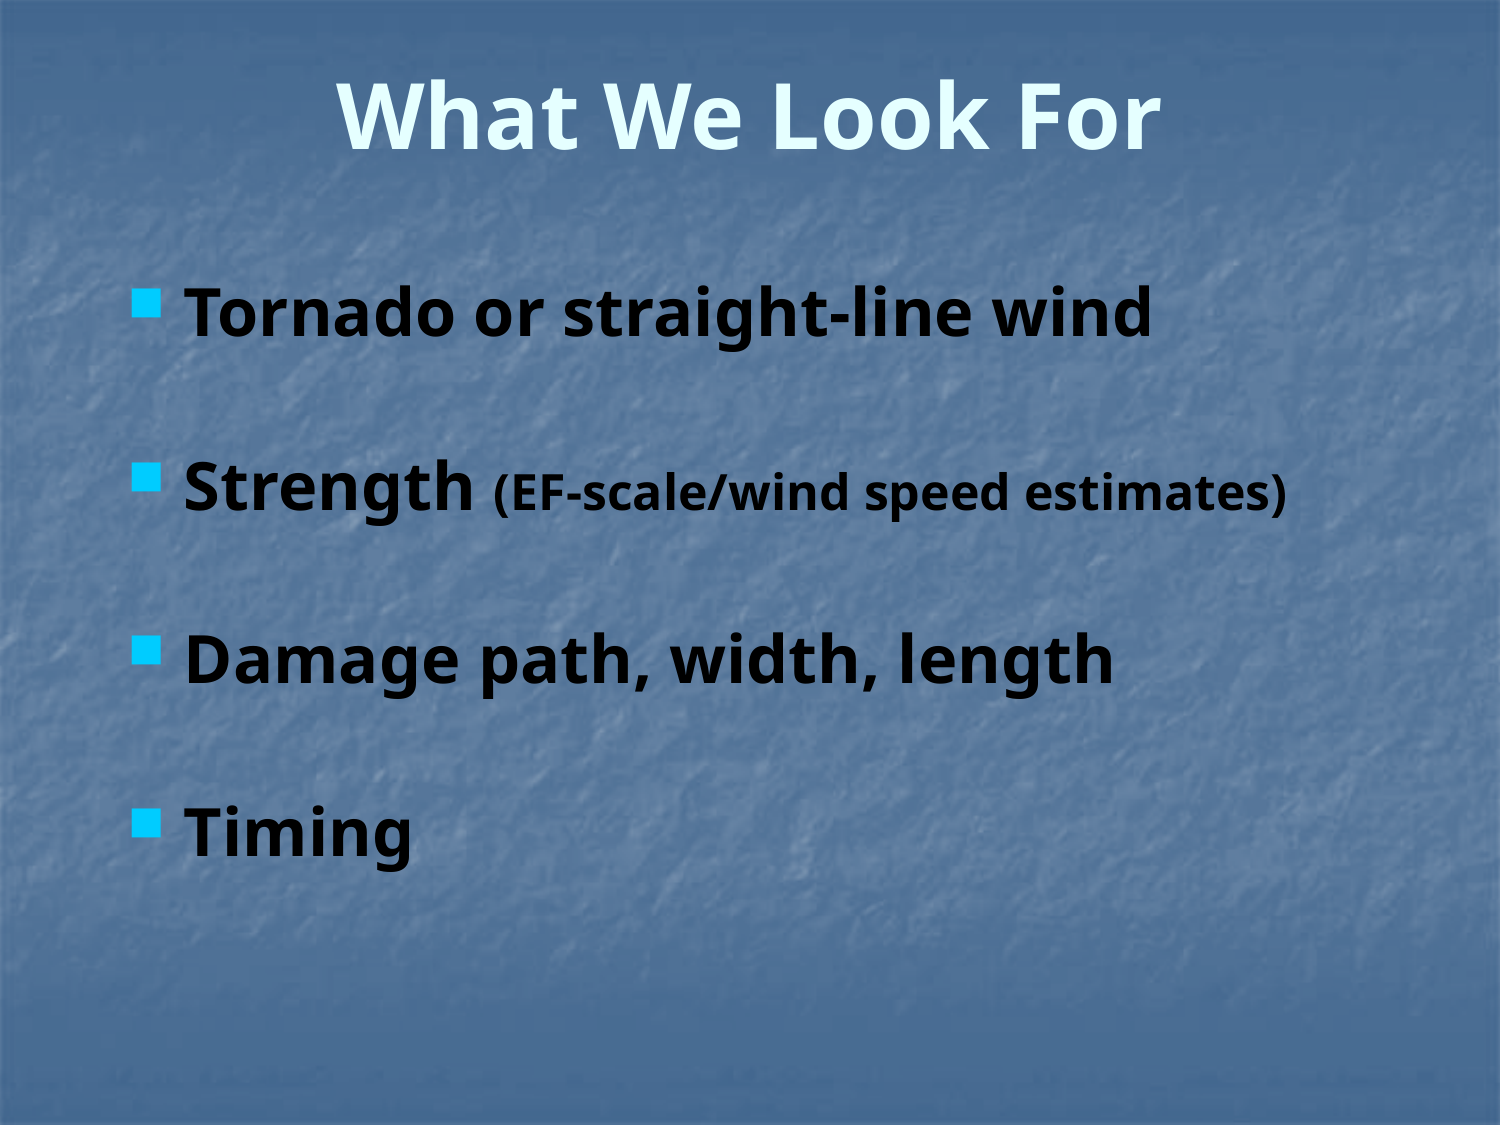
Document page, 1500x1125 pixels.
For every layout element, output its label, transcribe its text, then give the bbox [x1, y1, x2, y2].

list Tornado or straight-line wind Strength (EF-scale/wind speed estimates) Damage path, width, length Timing [112, 262, 1376, 1125]
title What We Look For [74, 0, 1426, 226]
